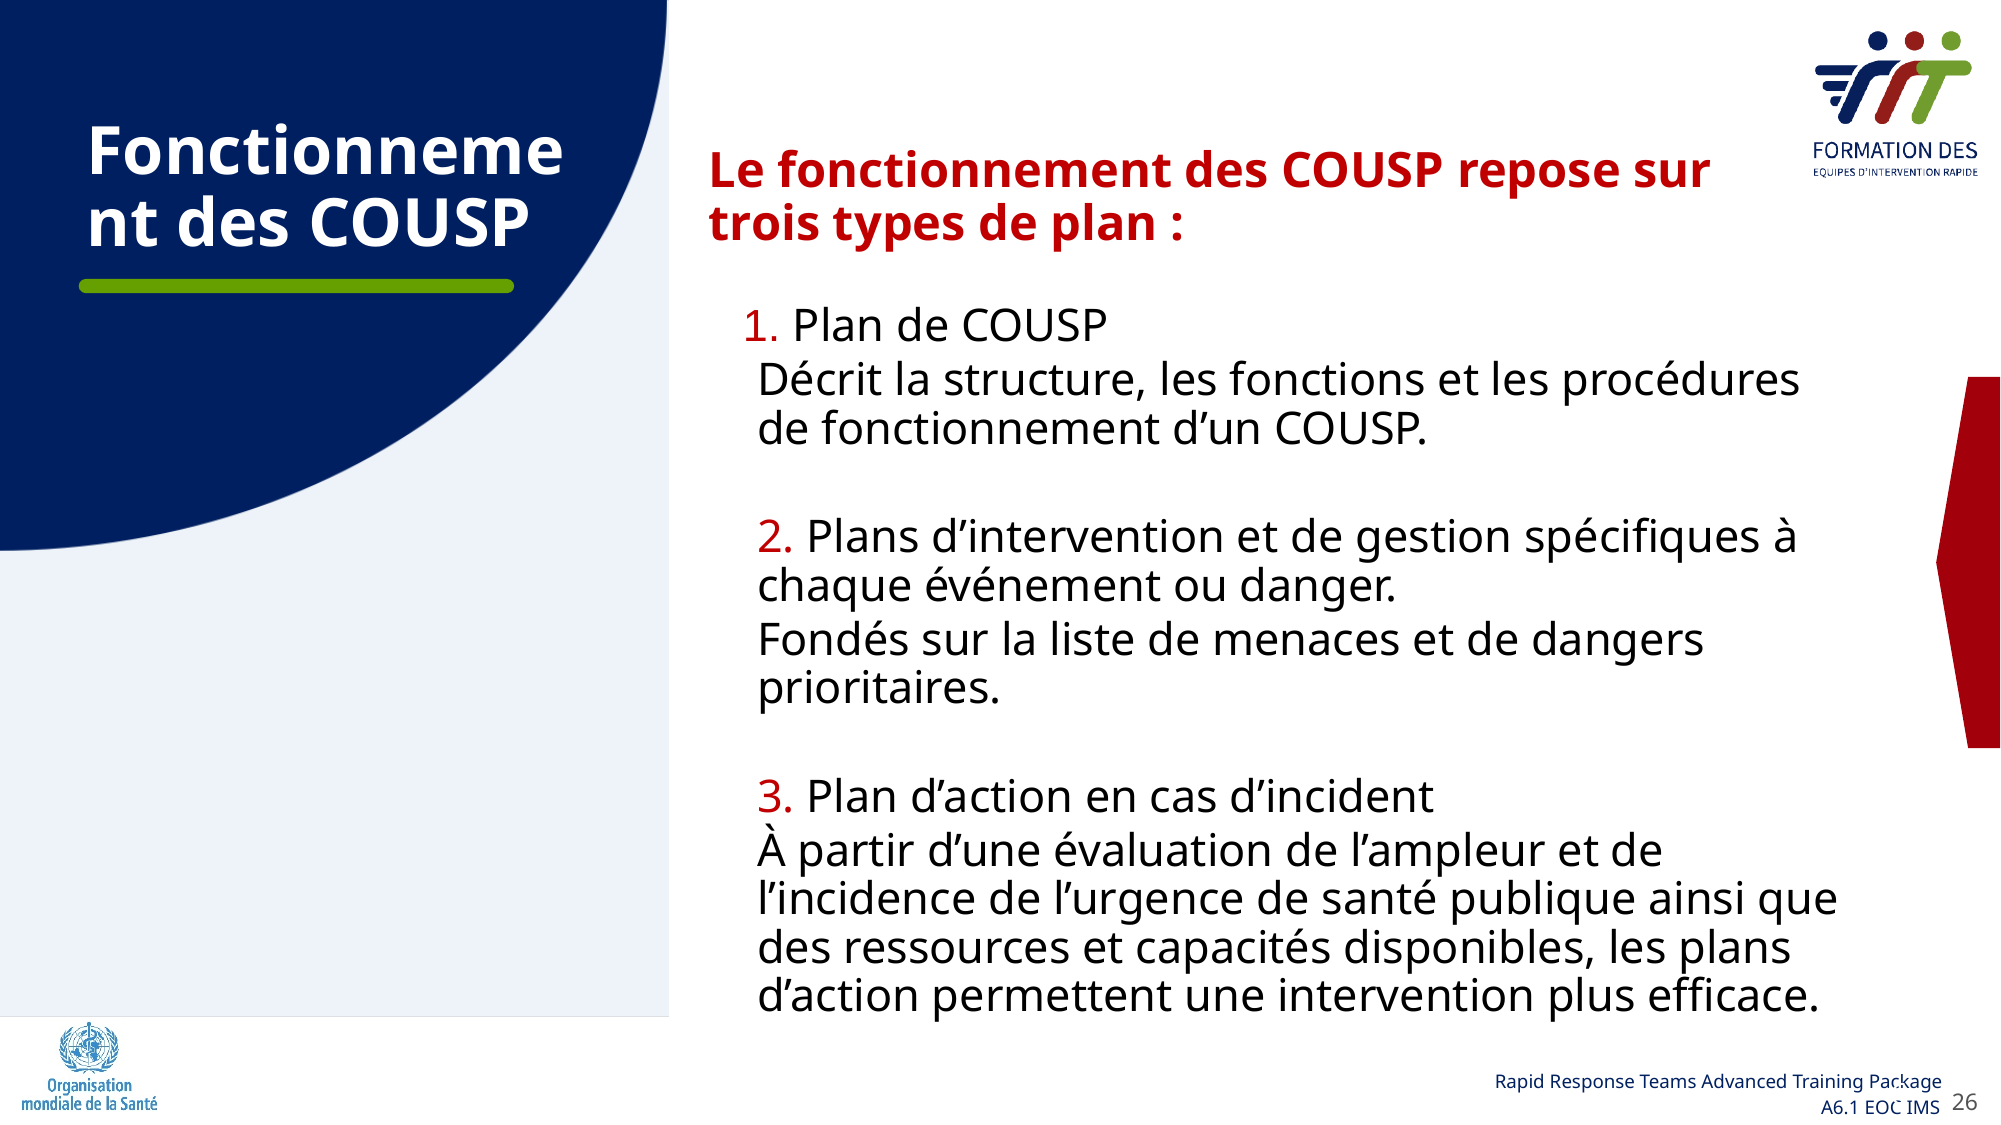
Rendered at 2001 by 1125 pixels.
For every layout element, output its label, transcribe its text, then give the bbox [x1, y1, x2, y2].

text_box [78, 278, 515, 294]
title Fonctionnement des COUSP [78, 30, 615, 349]
picture [1813, 30, 1978, 178]
picture [20, 1020, 158, 1111]
list Le fonctionnement des COUSP repose sur trois types de plan : 1. Plan de COUSP Décrit la structure, les fonctions et les procédures de fonctionnement d’un COUSP. 2. Plans d’intervention et de gestion spécifiques à chaque événement ou danger. Fondés sur la liste de menaces et de dangers prioritaires. 3. Plan d’action en cas d’incident À partir d’une évaluation de l’ampleur et de l’incidence de l’urgence de santé publique ainsi que des ressources et capacités disponibles, les plans d’action permettent une intervention plus efficace. [700, 137, 1875, 1049]
slide_number 26 [1882, 1037, 1930, 1092]
picture [0, 0, 669, 1018]
